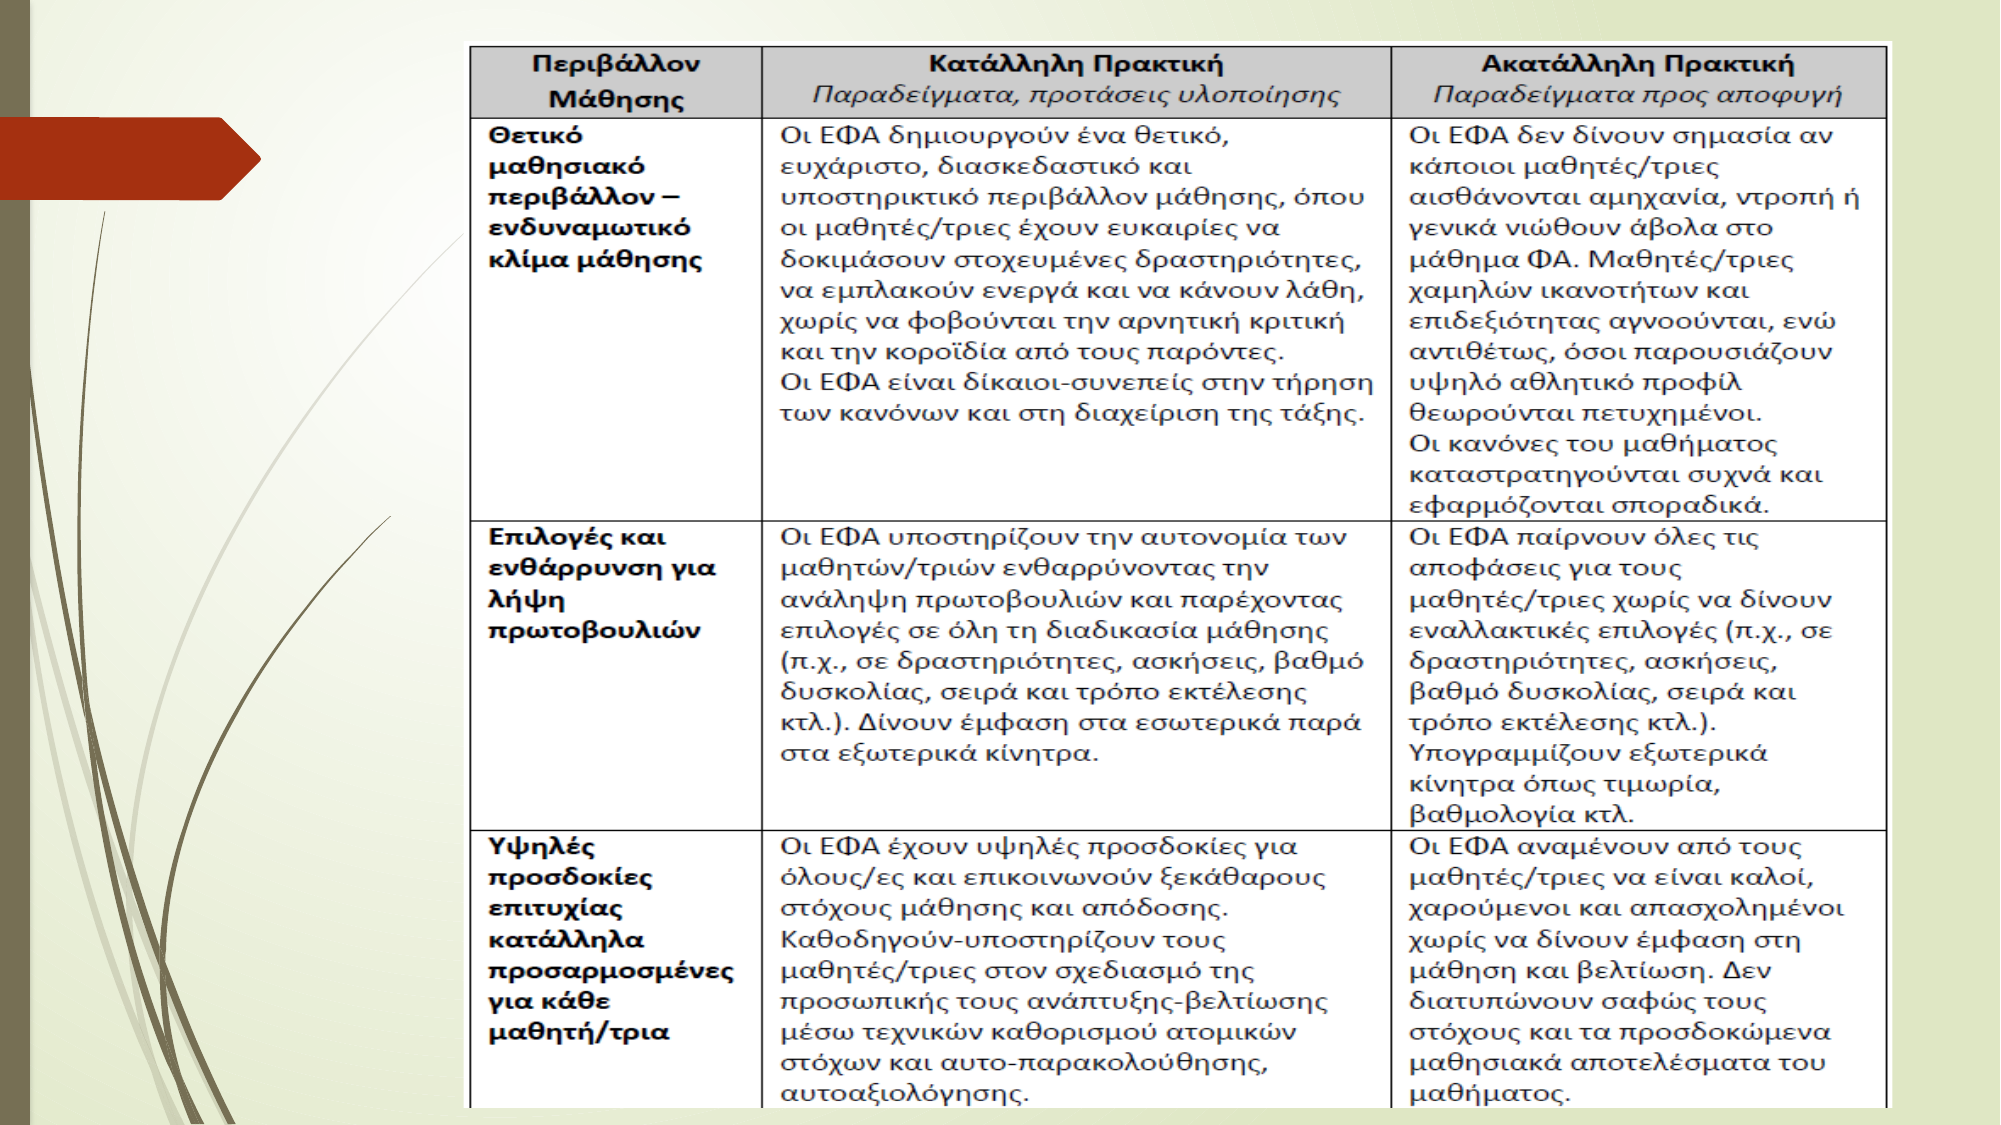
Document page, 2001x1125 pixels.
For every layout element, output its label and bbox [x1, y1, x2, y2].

picture [463, 40, 1893, 1109]
